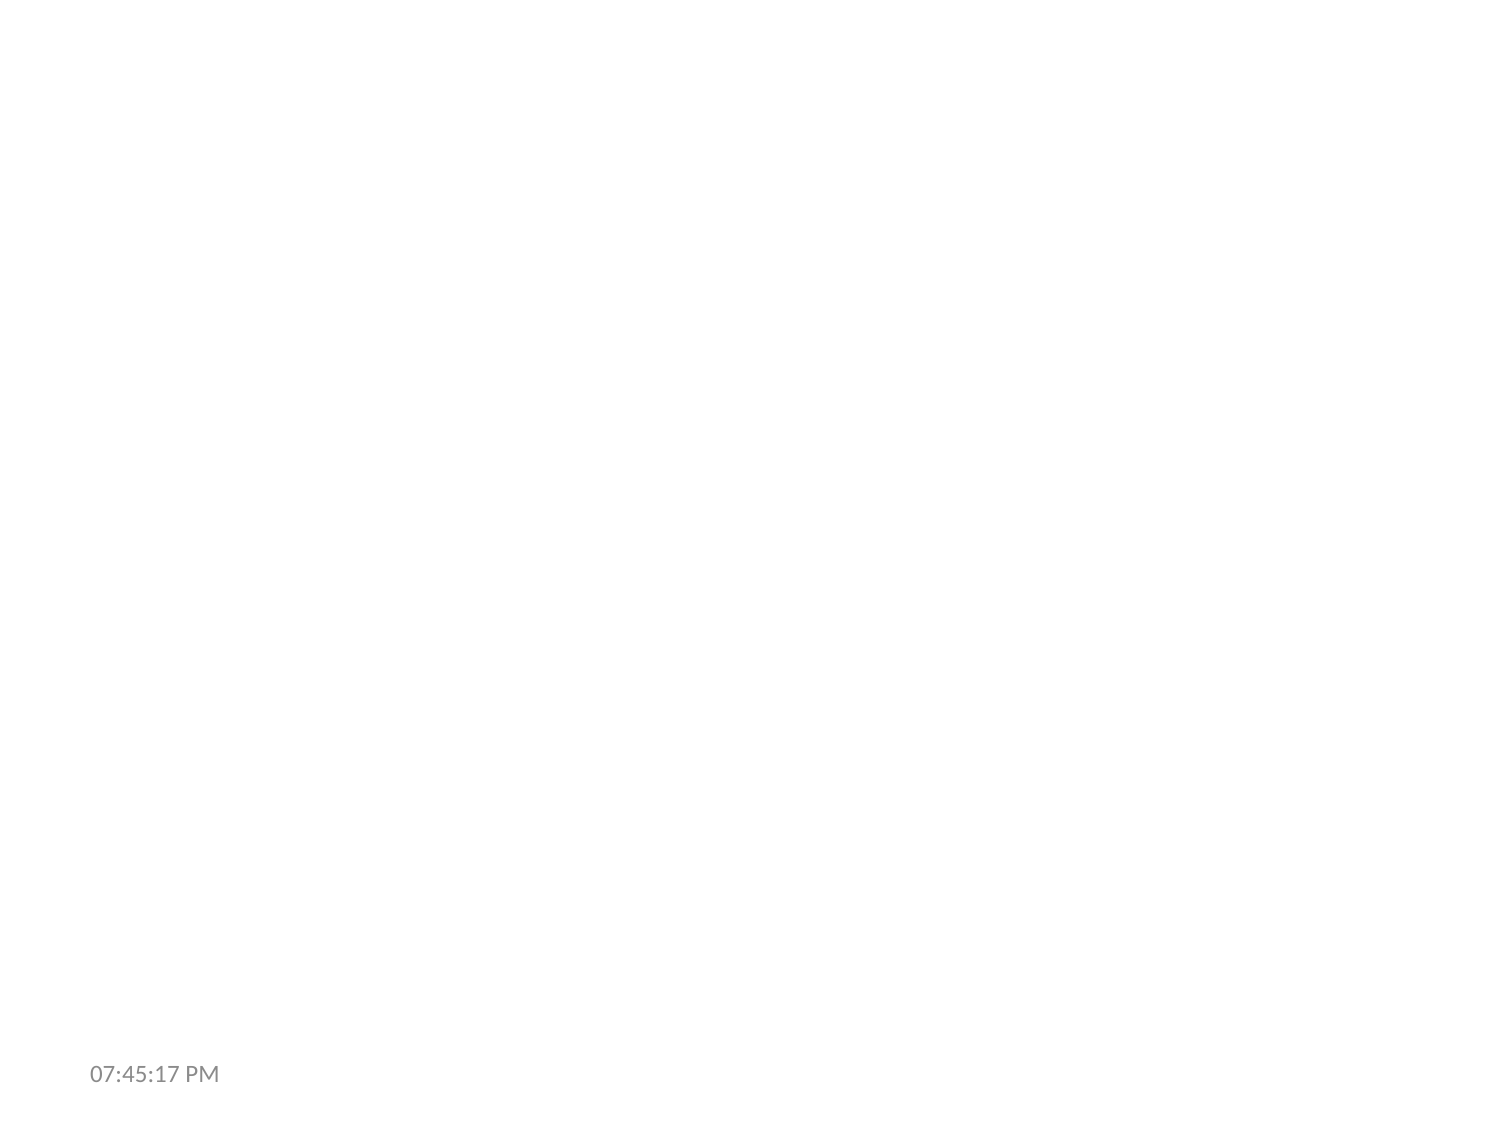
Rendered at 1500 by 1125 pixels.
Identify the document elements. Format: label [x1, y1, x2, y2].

slide_number [75, 1042, 425, 1103]
